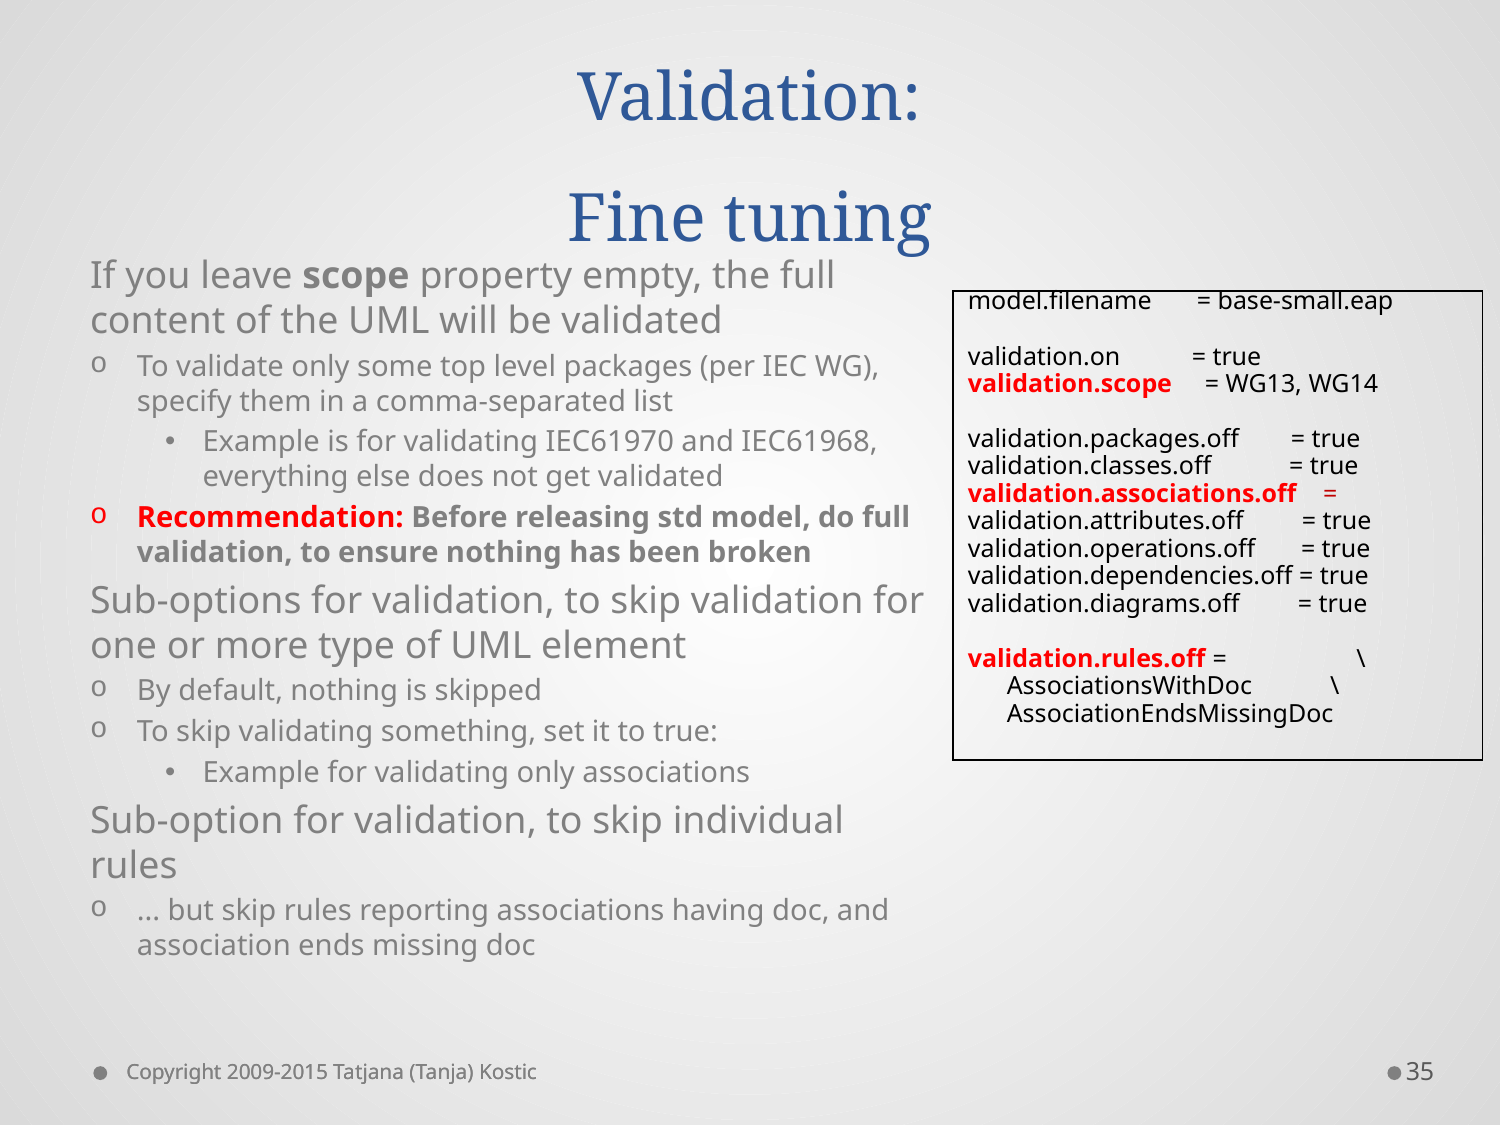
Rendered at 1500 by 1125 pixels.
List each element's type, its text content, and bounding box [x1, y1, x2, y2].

slide_number 35 [1401, 1042, 1494, 1103]
text_box model.filename = base-small.eap validation.on = true validation.scope = WG13, WG14 validation.packages.off = true validation.classes.off = true validation.associations.off = validation.attributes.off = true validation.operations.off = true validation.dependencies.off = true validation.diagrams.off = true validation.rules.off = \ AssociationsWithDoc \ AssociationEndsMissingDoc [953, 290, 1483, 760]
title Validation: Fine tuning [75, 0, 1425, 263]
list If you leave scope property empty, the full content of the UML will be validated To validate only some top level packages (per IEC WG), specify them in a comma-separated list Example is for validating IEC61970 and IEC61968, everything else does not get validated Recommendation: Before releasing std model, do full validation, to ensure nothing has been broken Sub-options for validation, to skip validation for one or more type of UML element By default, nothing is skipped To skip validating something, set it to true: Example for validating only associations Sub-option for validation, to skip individual rules ... but skip rules reporting associations having doc, and association ends missing doc [75, 243, 954, 986]
